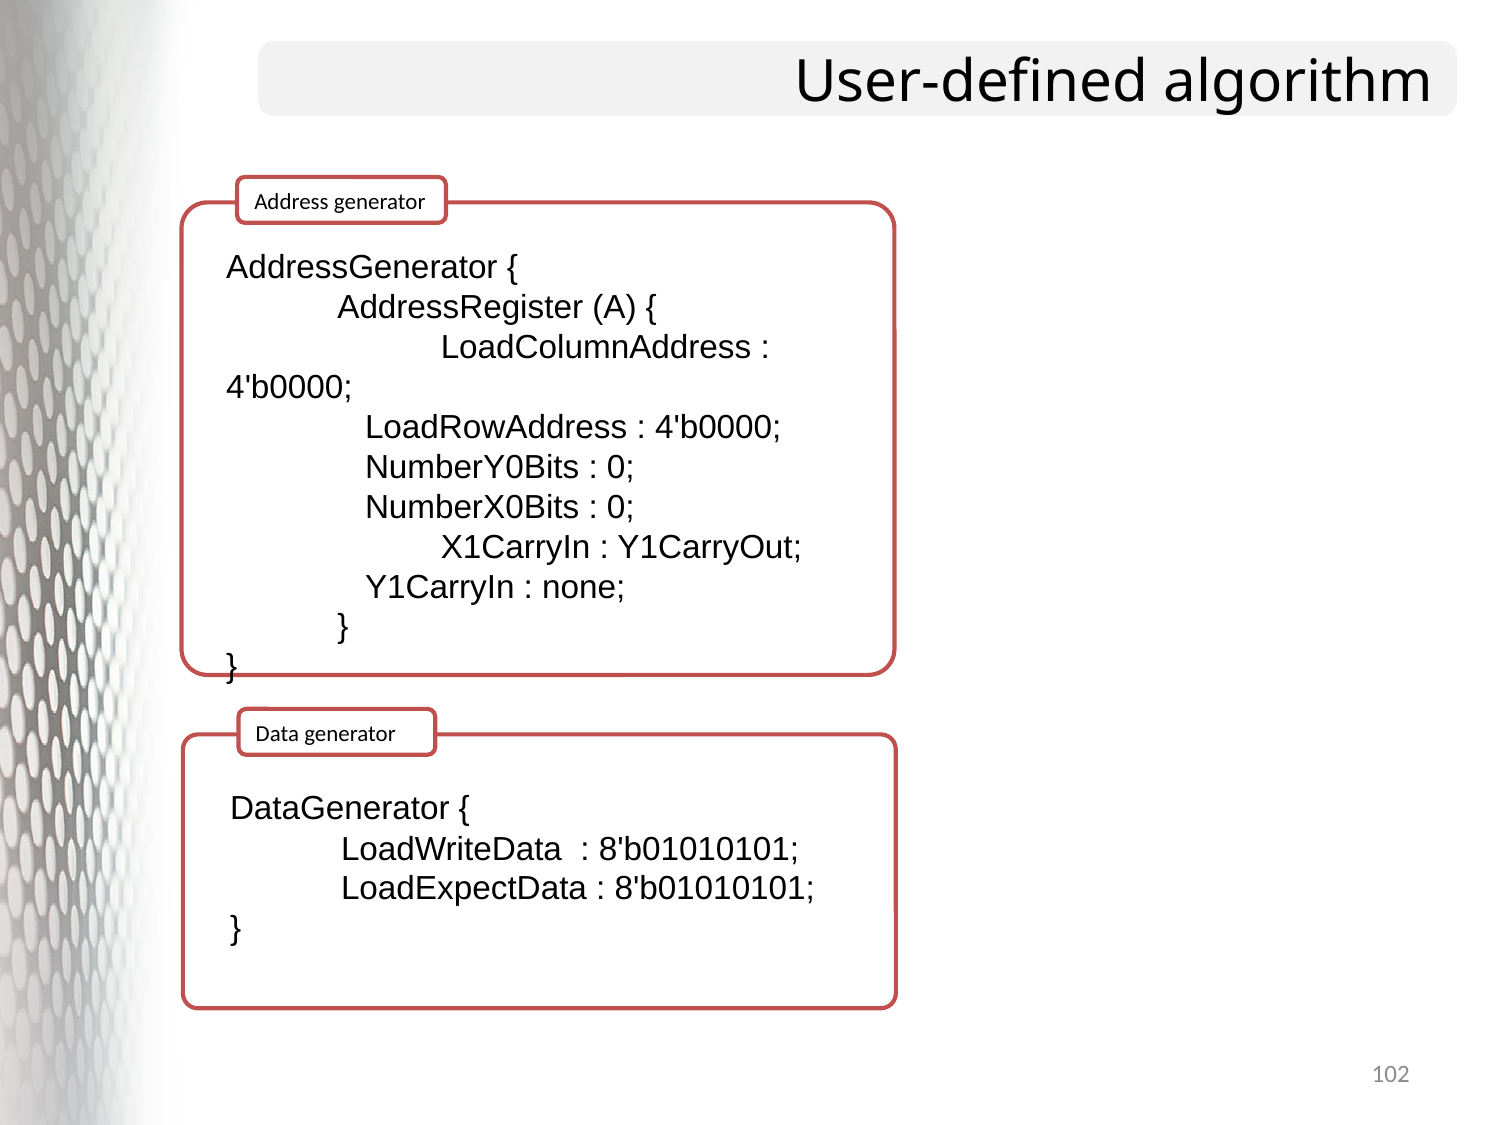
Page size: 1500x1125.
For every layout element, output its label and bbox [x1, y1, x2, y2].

text_box [182, 708, 897, 1009]
slide_number [1074, 1042, 1425, 1103]
picture [0, 0, 200, 1125]
title [258, 40, 1449, 117]
text_box [181, 176, 895, 676]
